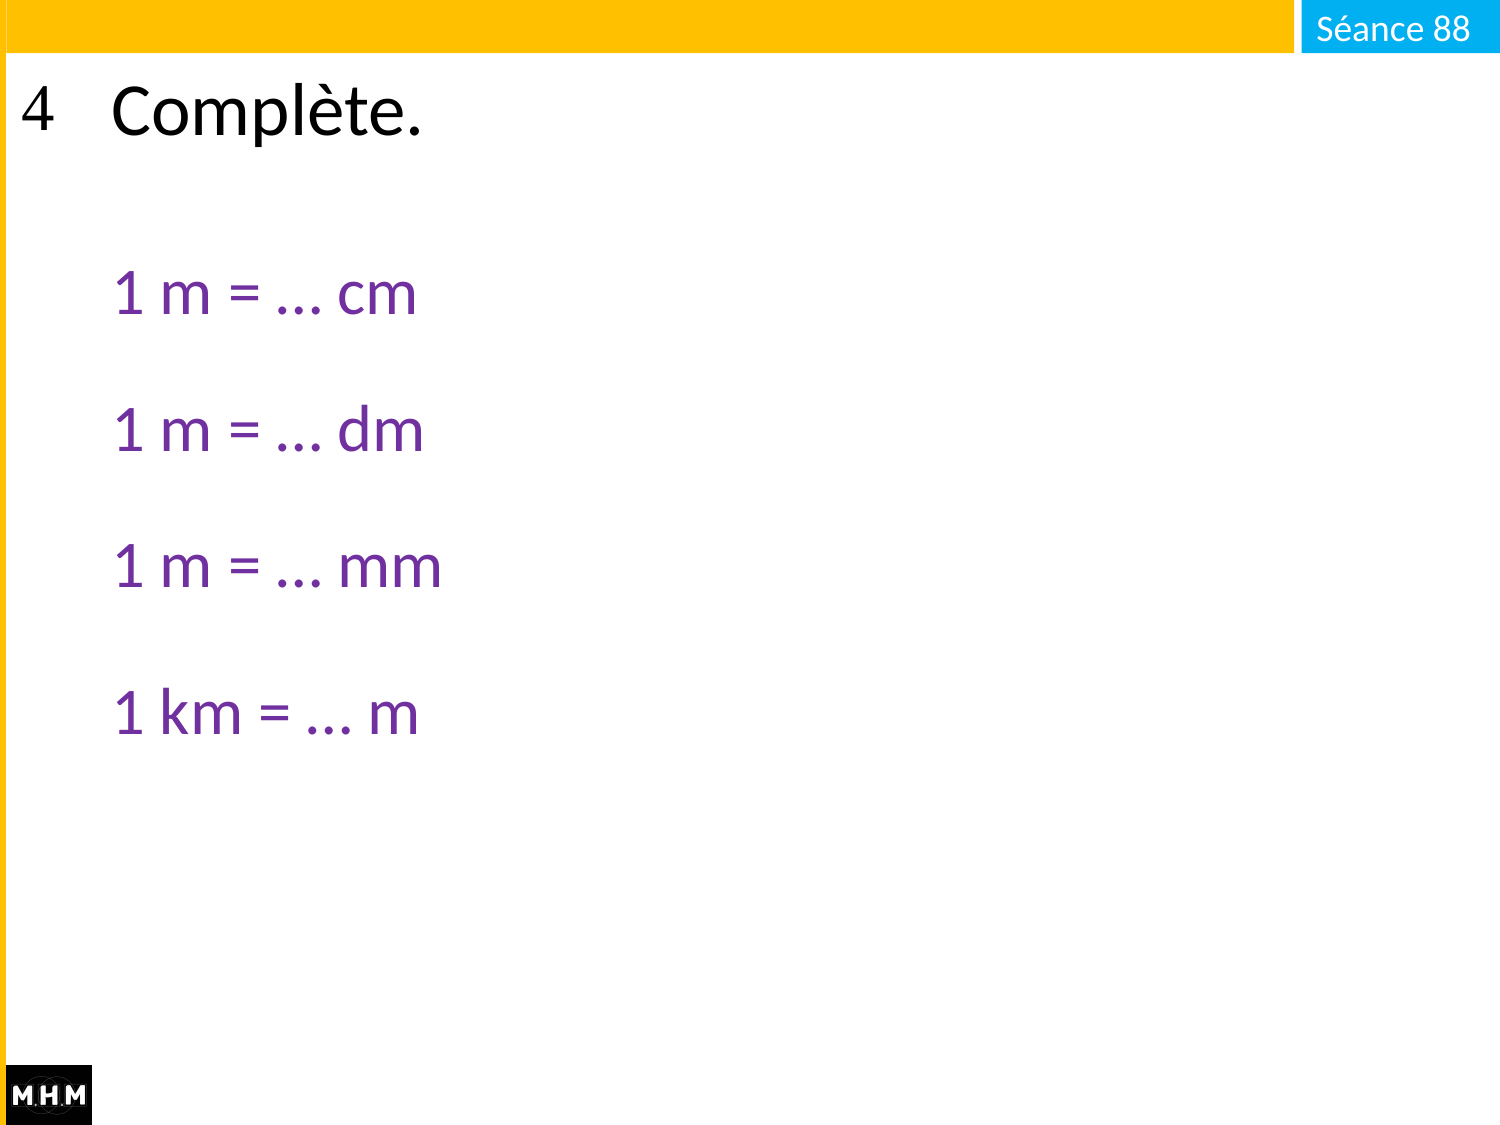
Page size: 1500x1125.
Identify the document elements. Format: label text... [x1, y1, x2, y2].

picture [6, 1065, 92, 1125]
text_box 1 m = … mm [96, 513, 856, 609]
title Complète. [96, 60, 1434, 163]
text_box 1 km = … m [96, 660, 856, 755]
text_box 1 m = … dm [96, 377, 856, 472]
text_box 1 m = … cm [96, 240, 856, 336]
